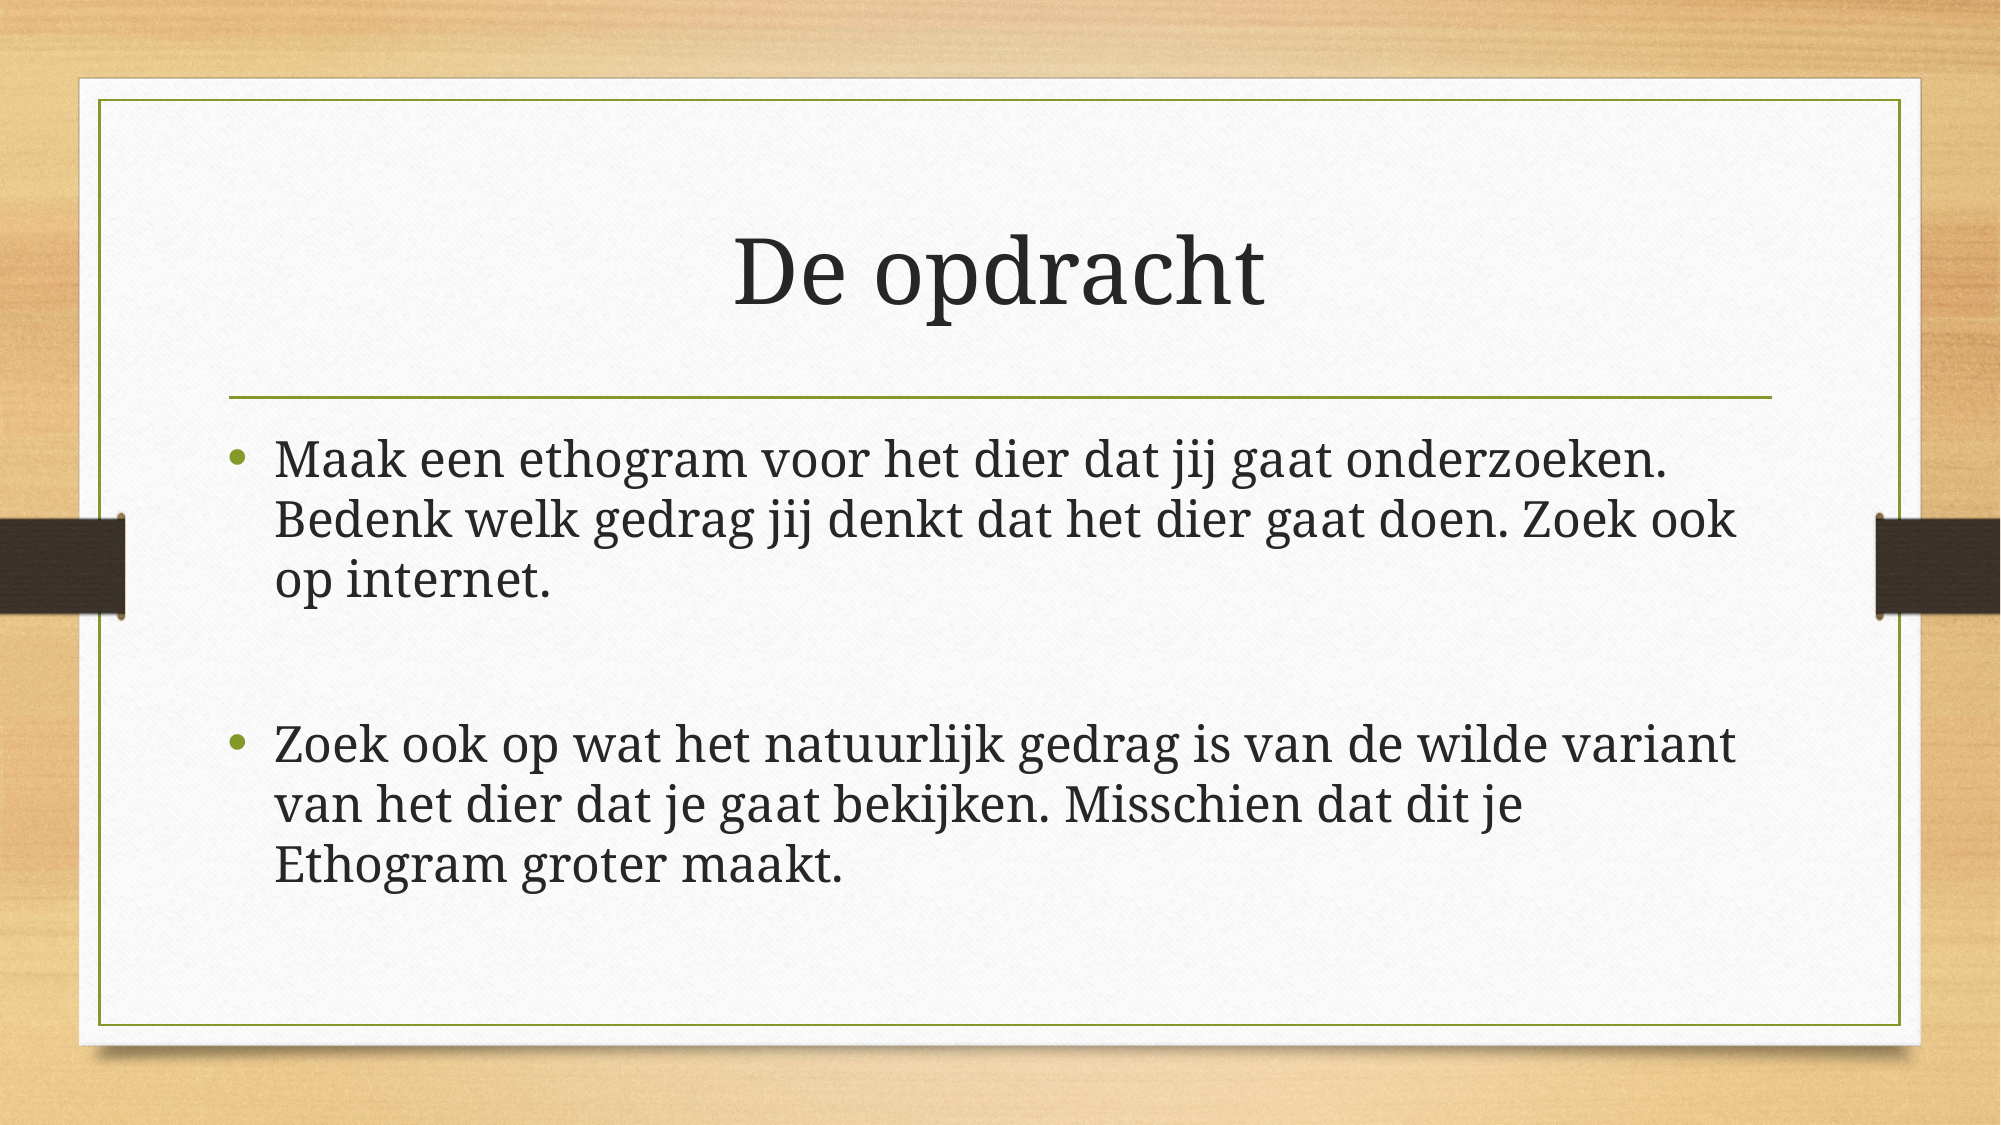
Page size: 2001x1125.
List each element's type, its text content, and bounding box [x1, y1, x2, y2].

picture [0, 0, 2001, 1125]
list Maak een ethogram voor het dier dat jij gaat onderzoeken. Bedenk welk gedrag jij denkt dat het dier gaat doen. Zoek ook op internet. Zoek ook op wat het natuurlijk gedrag is van de wilde variant van het dier dat je gaat bekijken. Misschien dat dit je Ethogram groter maakt. [212, 419, 1788, 964]
title De opdracht [212, 161, 1788, 375]
